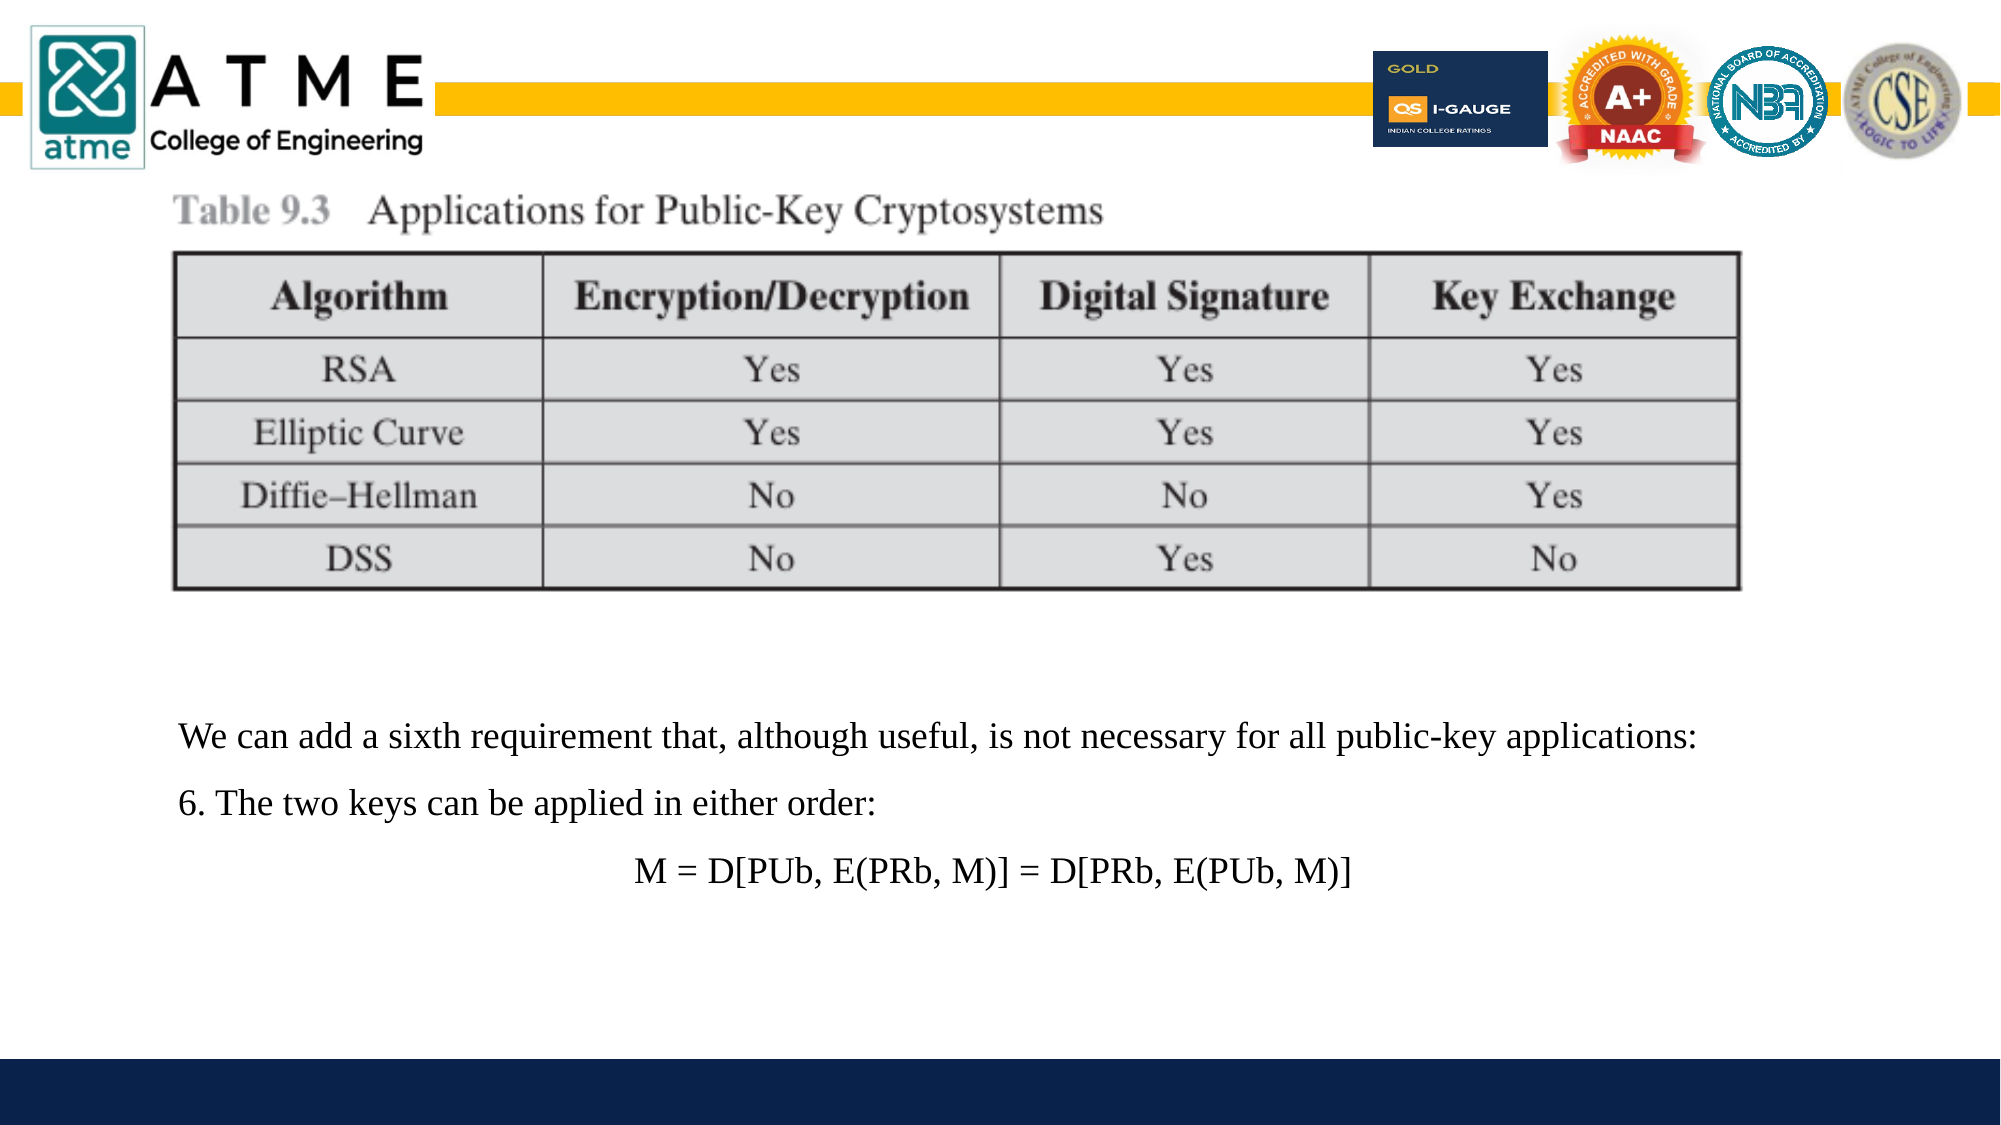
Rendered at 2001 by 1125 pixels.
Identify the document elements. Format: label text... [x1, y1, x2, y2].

text_box We can add a sixth requirement that, although useful, is not necessary for all public-key applications: 6. The two keys can be applied in either order: M = D[PUb, E(PRb, M)] = D[PRb, E(PUb, M)] [163, 681, 1945, 899]
picture [22, 15, 1828, 603]
picture [1840, 26, 1968, 176]
picture [0, 1059, 2001, 1125]
